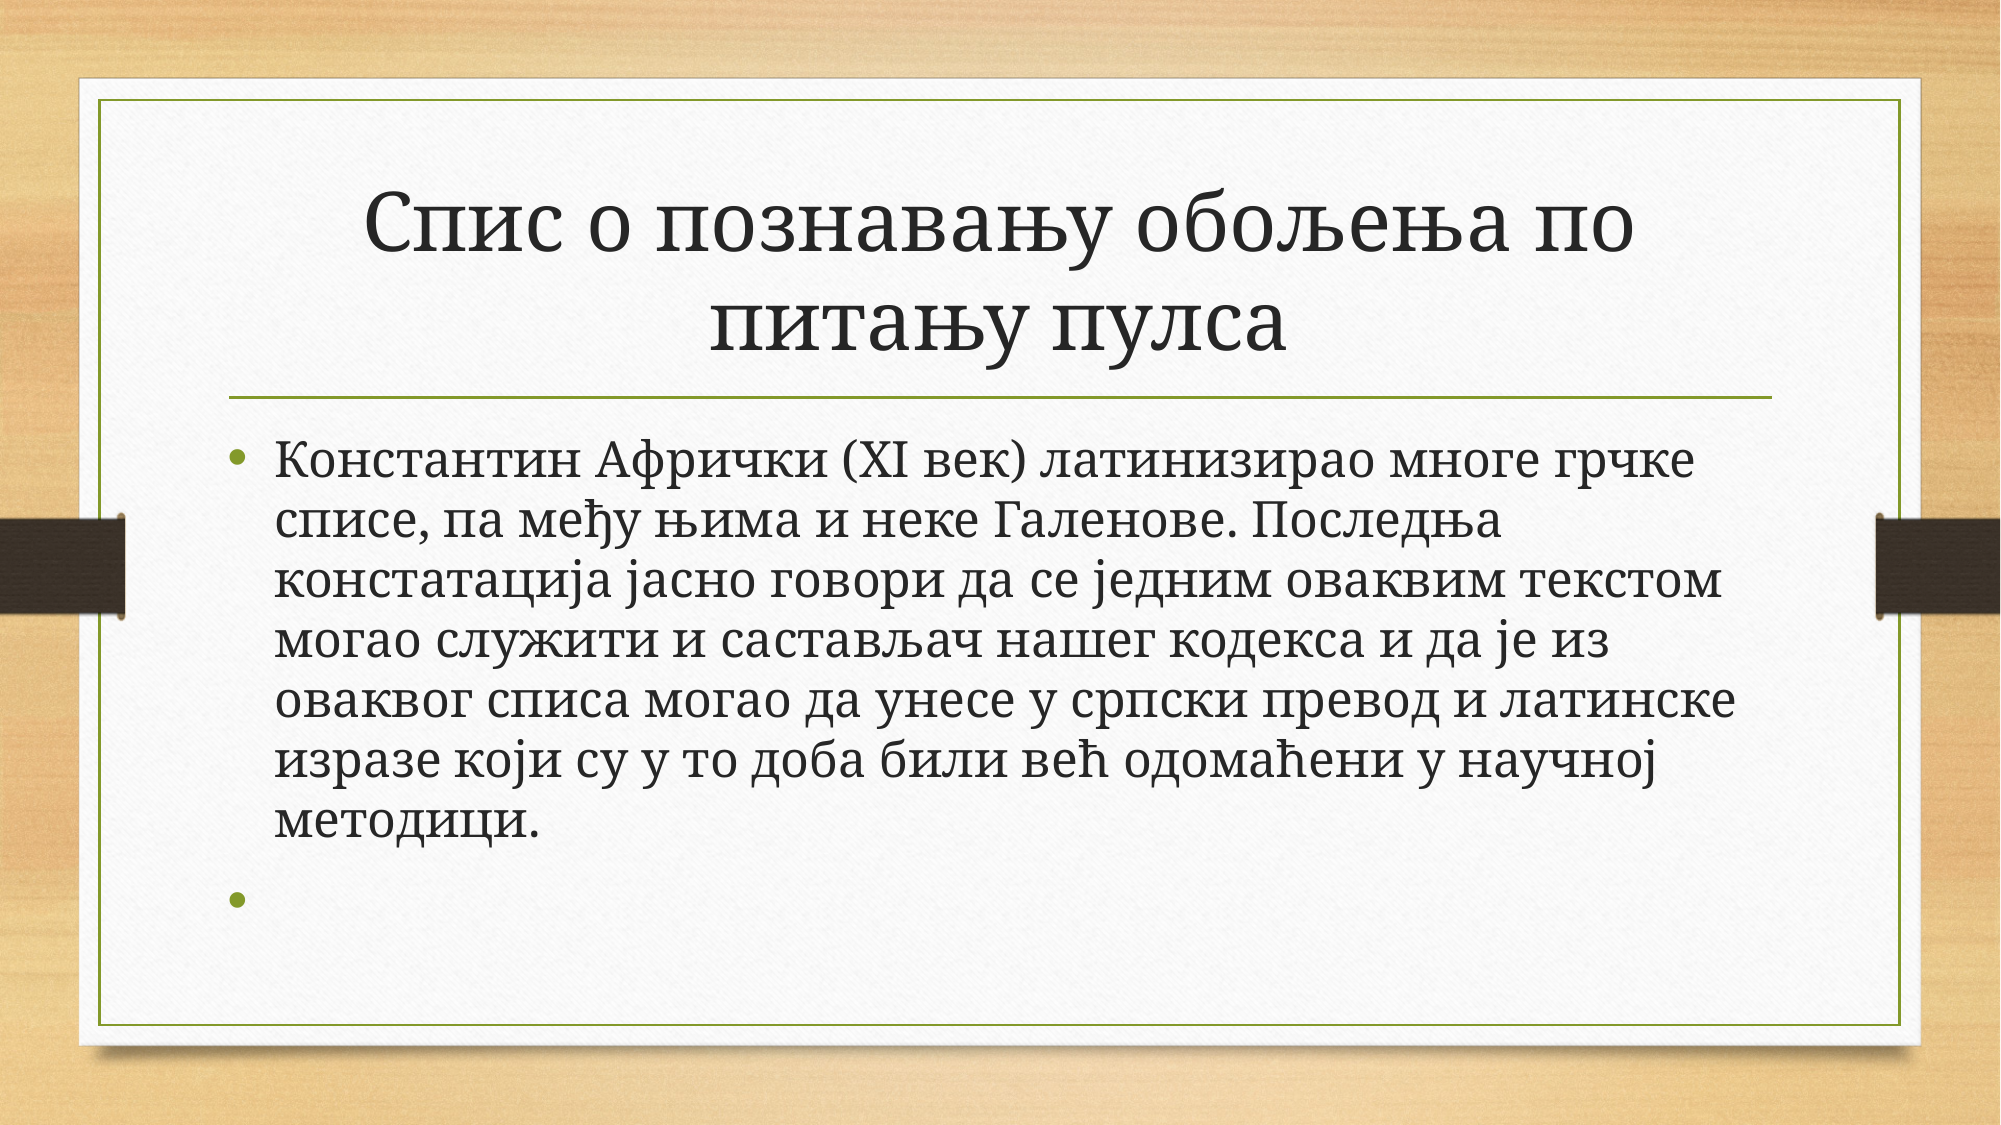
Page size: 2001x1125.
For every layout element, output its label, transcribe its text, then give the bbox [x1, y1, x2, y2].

list Константин Афрички (XI век) латинизирао многе грчке списе, па међу њима и неке Галенове. Последња констатација јасно говори да се једним оваквим текстом могао служити и састављач нашег кодекса и да је из оваквог списа могао да унесе у српски превод и латинске изразе који су у то доба били већ одомаћени у научној методици. [212, 419, 1788, 964]
picture [0, 0, 2001, 1125]
title Спис о познавању обољења по питању пулса [212, 161, 1788, 375]
